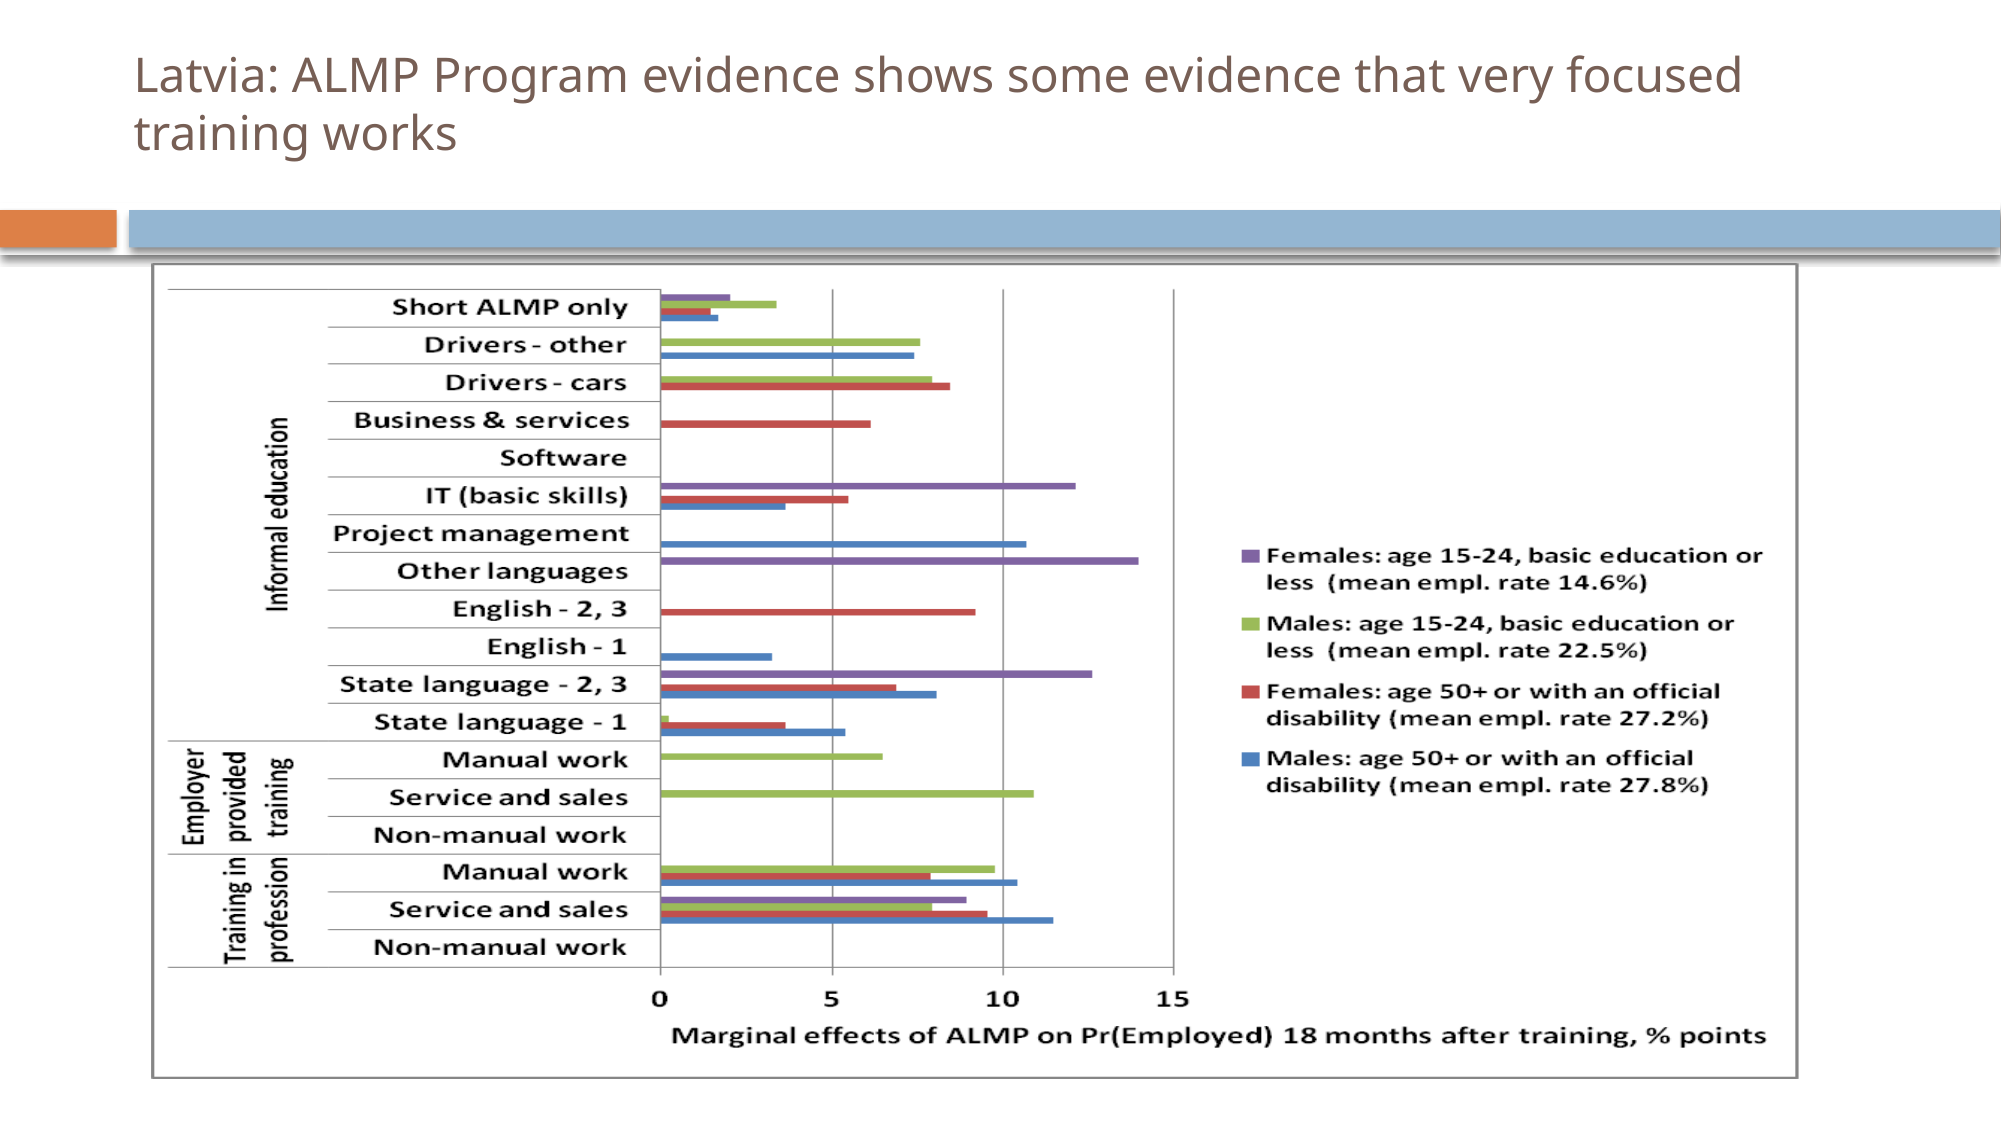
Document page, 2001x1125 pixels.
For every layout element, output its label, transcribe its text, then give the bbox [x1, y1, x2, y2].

title Latvia: ALMP Program evidence shows some evidence that very focused training works [118, 37, 1919, 168]
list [149, 262, 1801, 1081]
